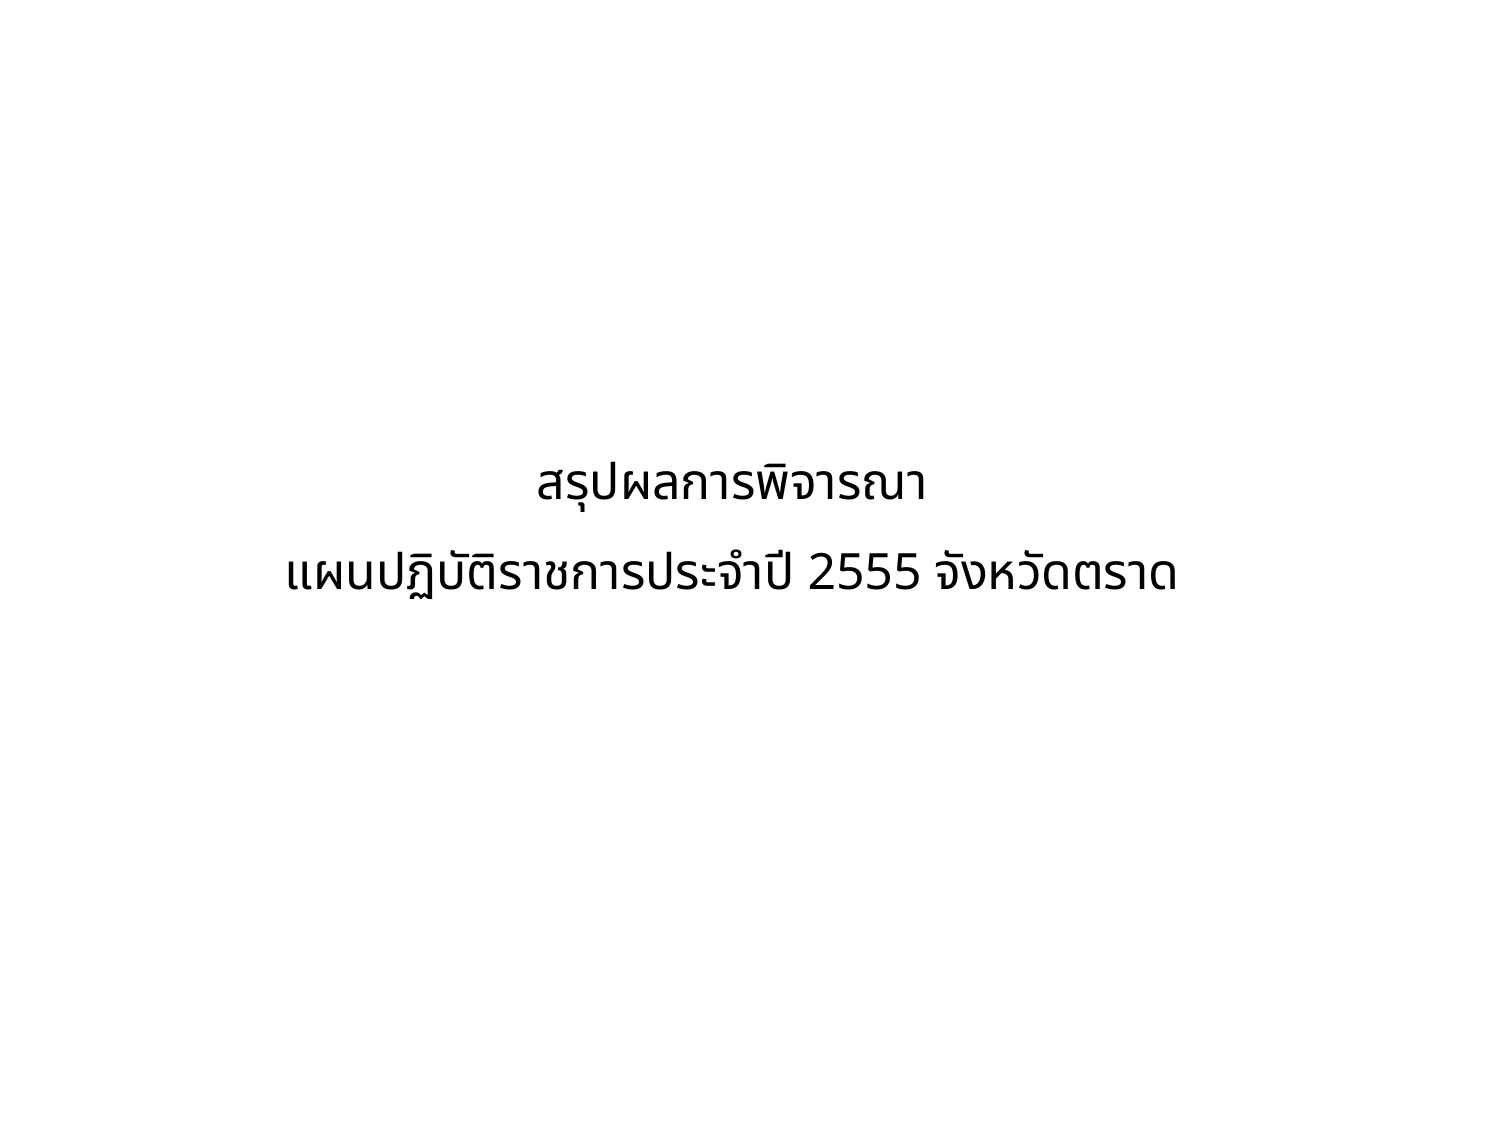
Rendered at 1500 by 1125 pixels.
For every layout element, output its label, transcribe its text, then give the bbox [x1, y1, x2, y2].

title สรุปผลการพิจารณา แผนปฏิบัติราชการประจำปี 2555 จังหวัดตราด [76, 326, 1388, 693]
